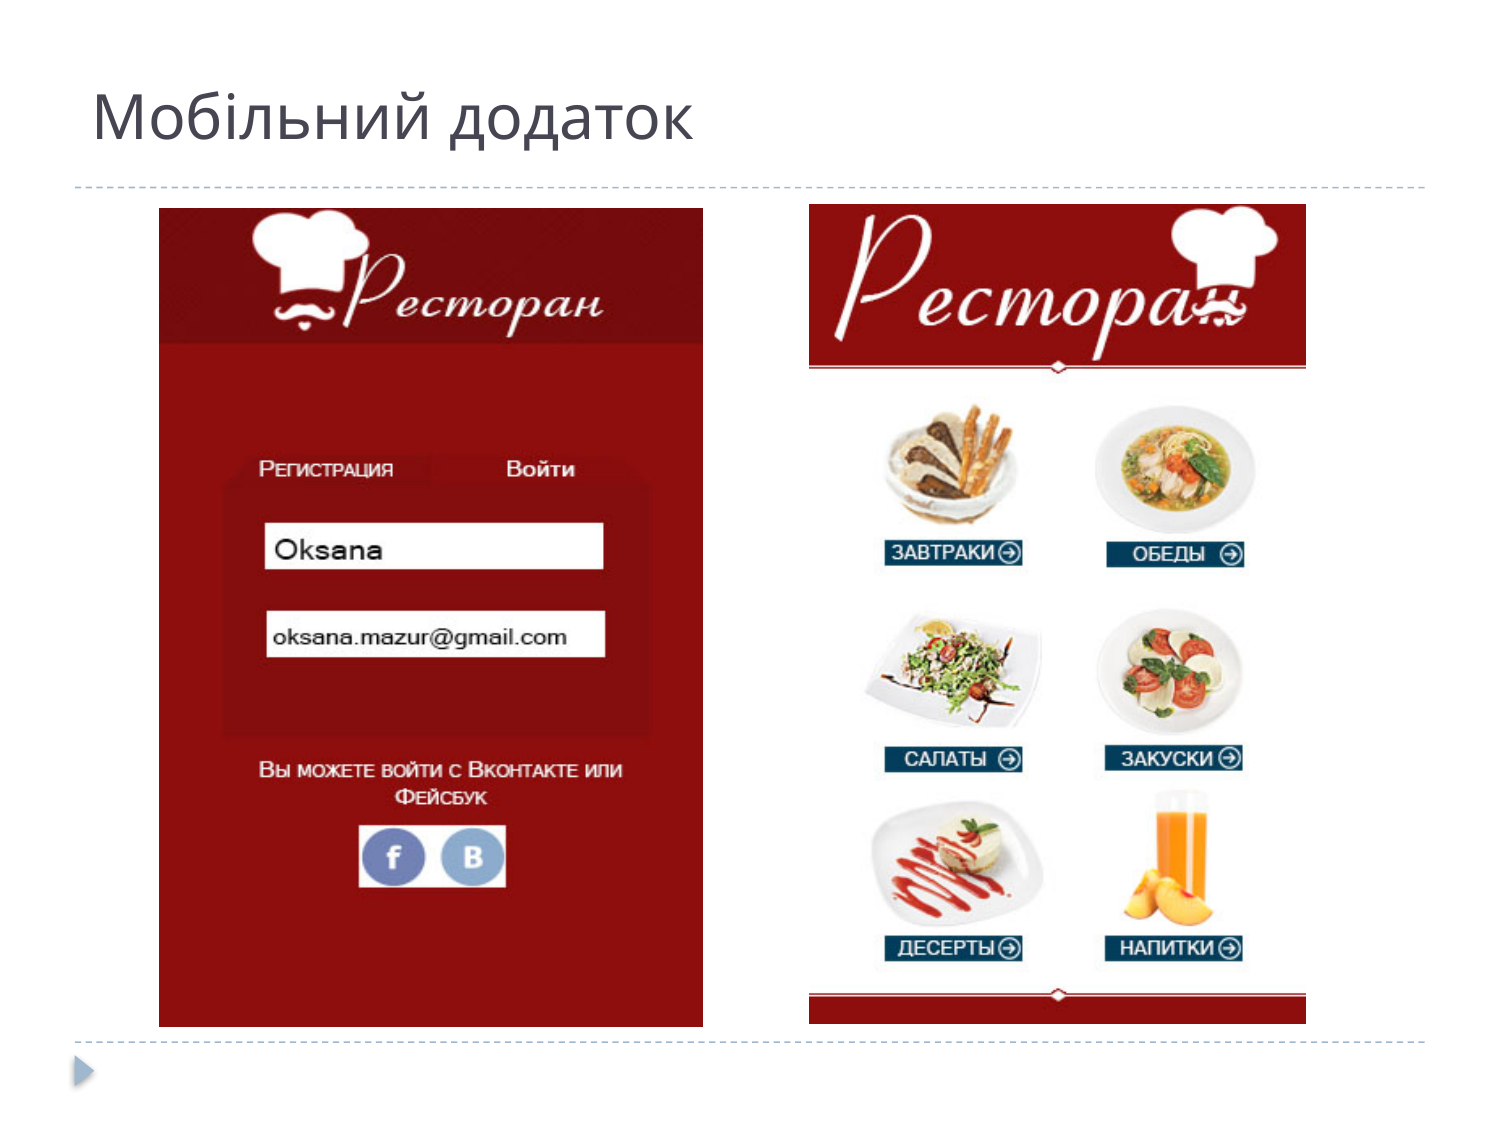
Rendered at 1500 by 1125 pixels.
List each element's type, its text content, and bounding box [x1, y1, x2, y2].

picture [808, 204, 1306, 1024]
title Мобільний додаток [76, 0, 1427, 160]
picture [159, 207, 703, 1028]
